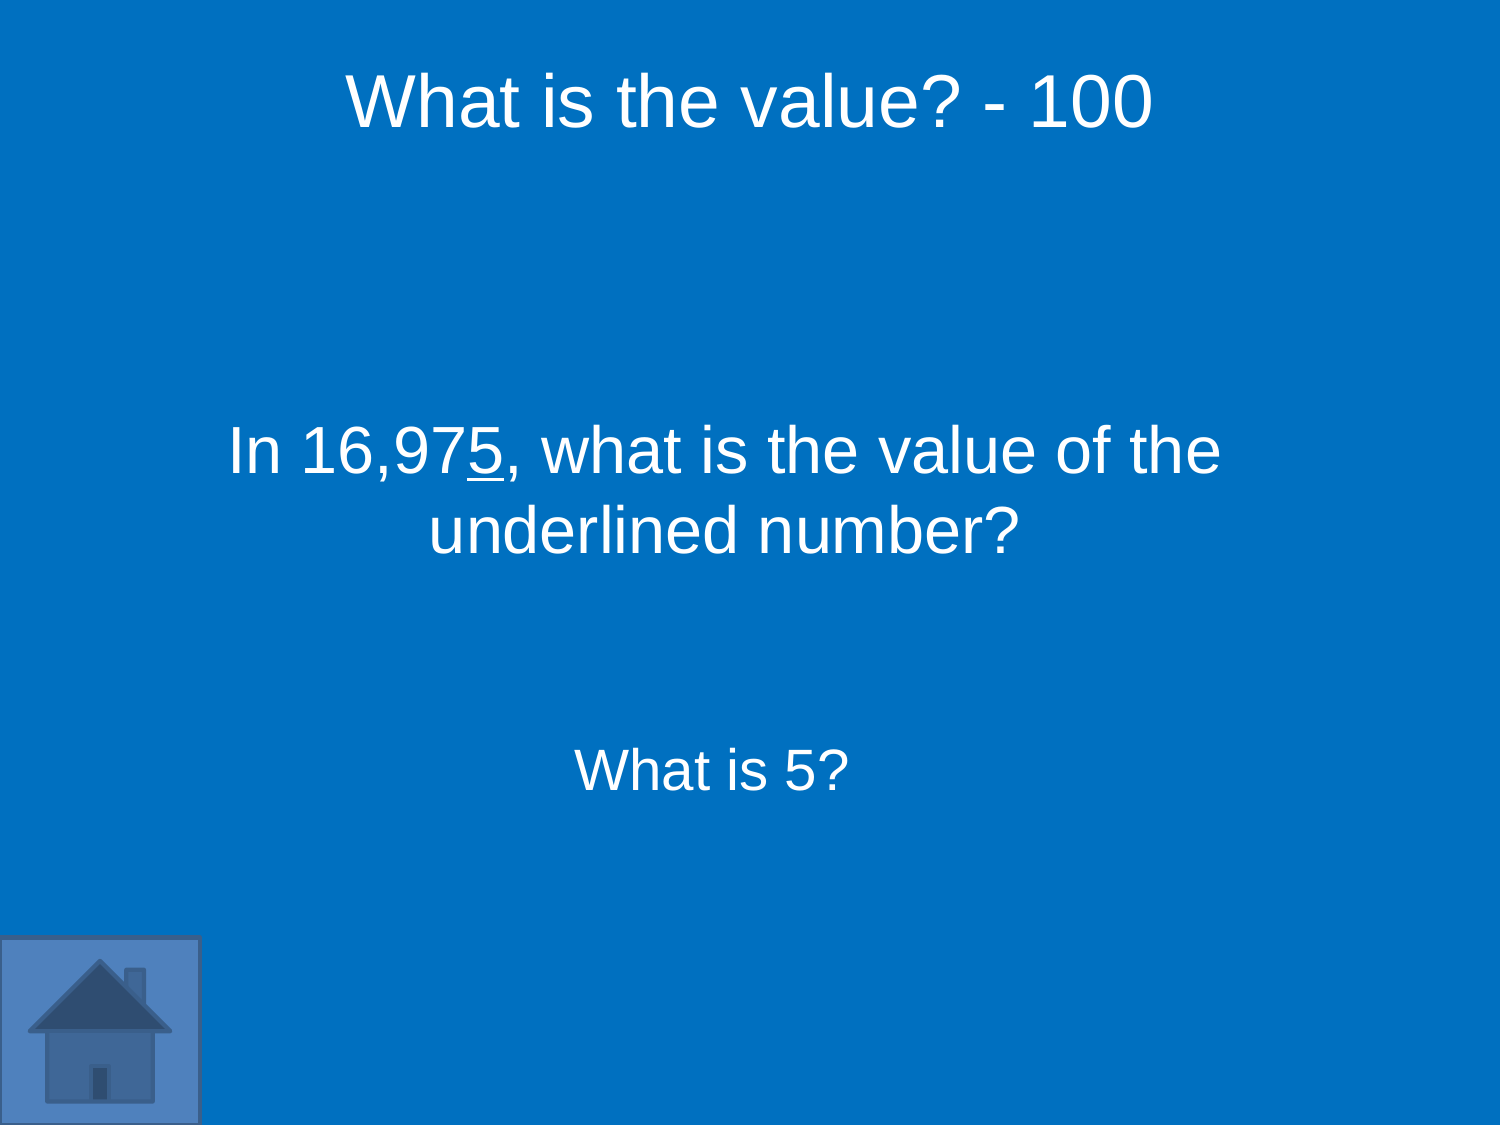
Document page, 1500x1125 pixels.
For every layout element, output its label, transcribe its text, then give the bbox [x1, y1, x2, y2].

text_box [74, 249, 1425, 1088]
text_box In 16,975, what is the value of the underlined number? [62, 399, 1388, 575]
text_box What is the value? - 100 [74, 45, 1425, 233]
text_box What is 5? [487, 725, 938, 810]
text_box [0, 935, 202, 1125]
